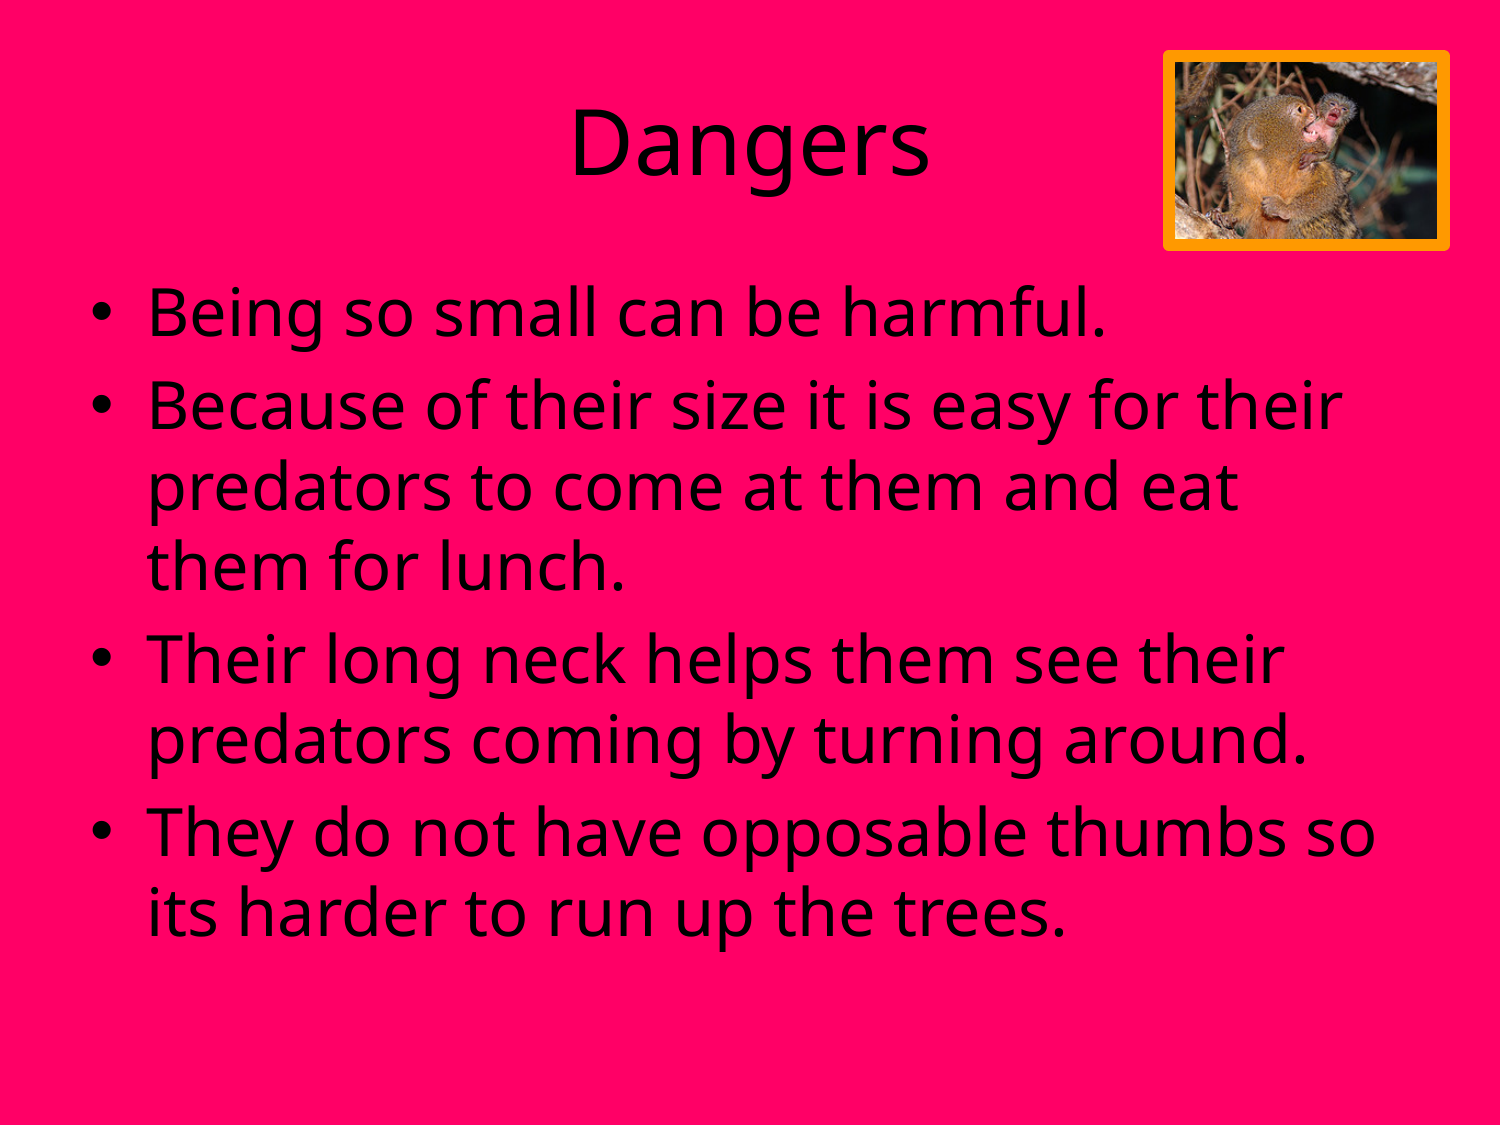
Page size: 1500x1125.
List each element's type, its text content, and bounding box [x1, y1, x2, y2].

picture [1174, 62, 1438, 239]
list Being so small can be harmful. Because of their size it is easy for their predators to come at them and eat them for lunch. Their long neck helps them see their predators coming by turning around. They do not have opposable thumbs so its harder to run up the trees. [75, 262, 1425, 1005]
title Dangers [75, 45, 1425, 233]
